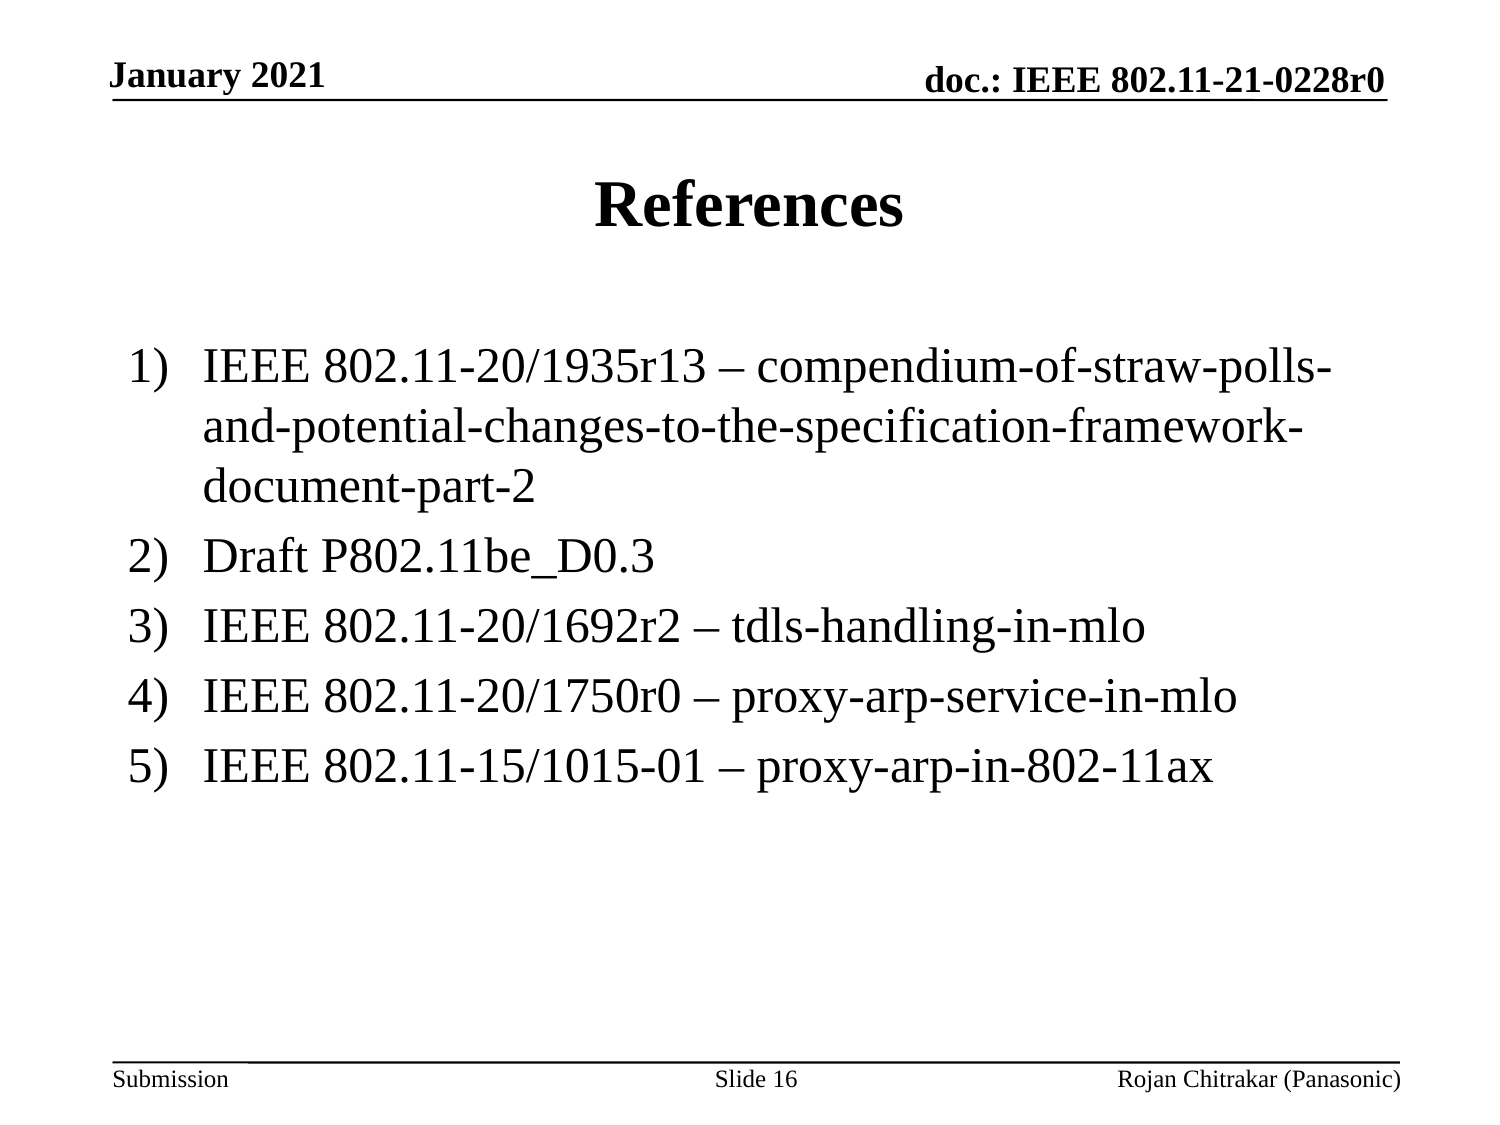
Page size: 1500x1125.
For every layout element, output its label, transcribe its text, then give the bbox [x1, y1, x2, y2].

footer Rojan Chitrakar (Panasonic) [949, 1061, 1402, 1093]
title References [112, 112, 1388, 288]
slide_number Slide 16 [712, 1061, 800, 1093]
list IEEE 802.11-20/1935r13 – compendium-of-straw-polls-and-potential-changes-to-the-specification-framework-document-part-2 Draft P802.11be_D0.3 IEEE 802.11-20/1692r2 – tdls-handling-in-mlo IEEE 802.11-20/1750r0 – proxy-arp-service-in-mlo IEEE 802.11-15/1015-01 – proxy-arp-in-802-11ax [112, 324, 1388, 1000]
